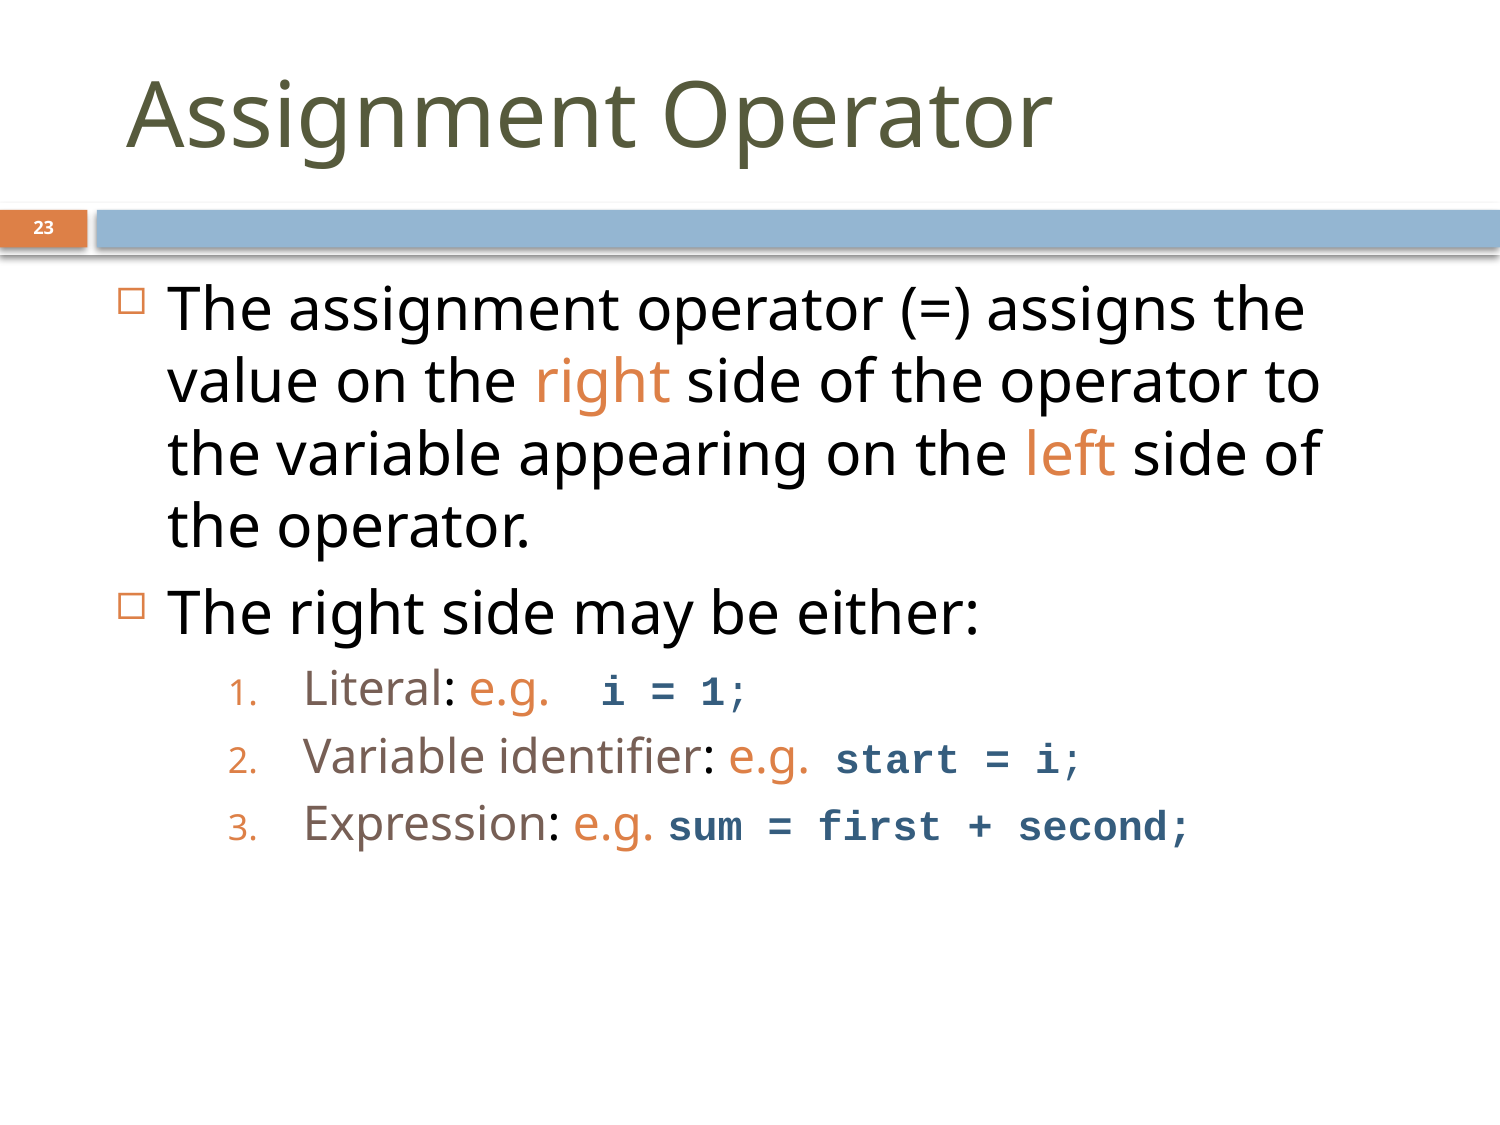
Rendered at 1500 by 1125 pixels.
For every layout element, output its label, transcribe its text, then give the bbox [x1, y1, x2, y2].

list The assignment operator (=) assigns the value on the right side of the operator to the variable appearing on the left side of the operator. The right side may be either: Literal: e.g. i = 1; Variable identifier: e.g. start = i; Expression: e.g. sum = first + second; [100, 262, 1439, 1001]
title [100, 37, 1439, 201]
text_box Assignment Operator [88, 42, 1301, 180]
slide_number 23 [0, 208, 88, 249]
